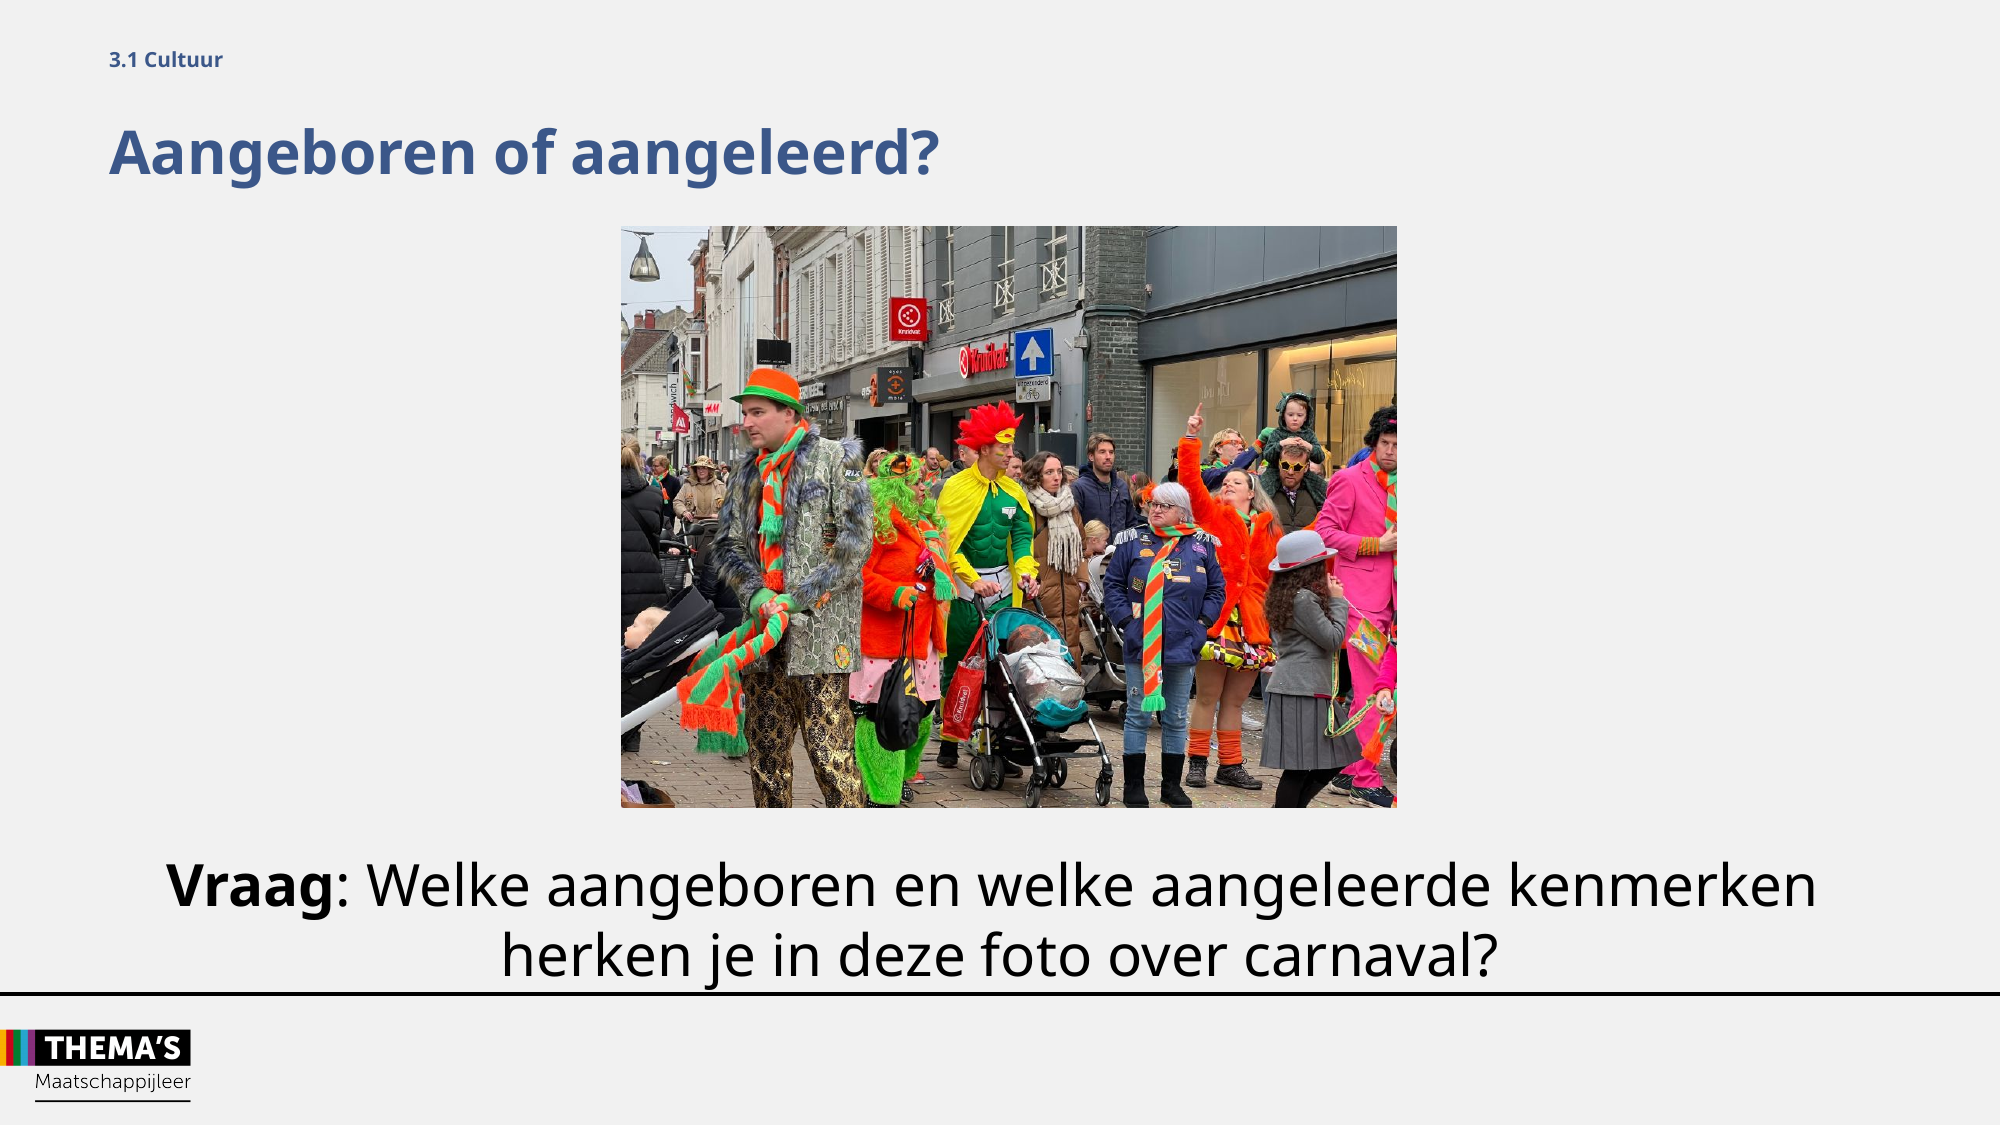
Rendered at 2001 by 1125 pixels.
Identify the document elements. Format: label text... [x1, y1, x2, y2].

text_box Vraag: Welke aangeboren en welke aangeleerde kenmerken herken je in deze foto over carnaval? [151, 840, 1849, 996]
picture [0, 993, 203, 1125]
list Aangeboren of aangeleerd? [94, 114, 1879, 205]
picture [621, 226, 1397, 808]
list 3.1 Cultuur [94, 33, 941, 88]
